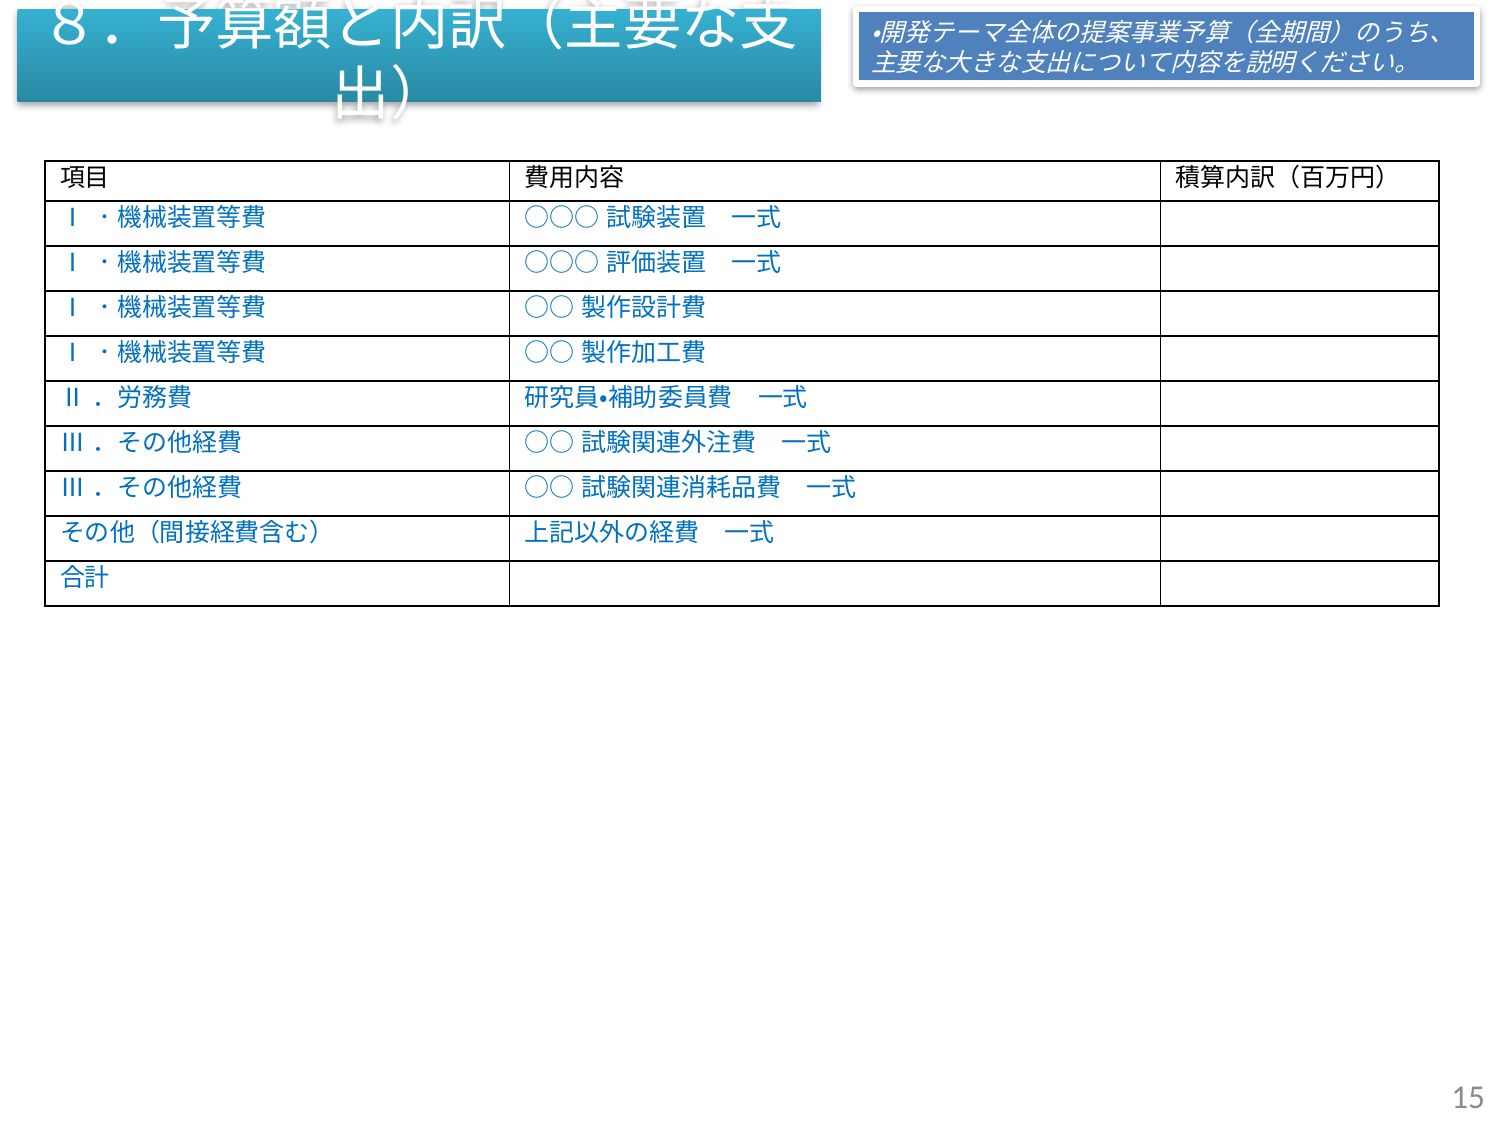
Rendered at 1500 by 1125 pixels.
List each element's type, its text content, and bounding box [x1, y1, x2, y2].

table_cell Ⅰ．機械装置等費 [46, 247, 509, 290]
table_cell [1161, 292, 1438, 335]
table_cell Ⅰ．機械装置等費 [46, 337, 509, 380]
table_cell [1161, 517, 1438, 560]
table_header 項目 [46, 162, 509, 200]
table_cell ○○○評価装置 一式 [510, 247, 1160, 290]
table_cell 合計 [46, 562, 509, 605]
table_header 費用内容 [510, 162, 1160, 200]
table_cell その他（間接経費含む） [46, 517, 509, 560]
table_cell Ⅲ．その他経費 [46, 427, 509, 470]
table_cell 研究員・補助委員費 一式 [510, 382, 1160, 425]
table_cell ○○製作設計費 [510, 292, 1160, 335]
table_cell ○○試験関連消耗品費 一式 [510, 472, 1160, 515]
table_cell Ⅰ．機械装置等費 [46, 292, 509, 335]
text_box ・開発テーマ全体の提案事業予算（全期間）のうち、主要な大きな支出について内容を説明ください。 [853, 6, 1480, 87]
table_cell [1161, 247, 1438, 290]
table_cell 上記以外の経費 一式 [510, 517, 1160, 560]
slide_number 15 [1149, 1064, 1500, 1125]
table_header 積算内訳（百万円） [1161, 162, 1438, 200]
table_cell [1161, 337, 1438, 380]
table_cell [1161, 562, 1438, 605]
table_cell Ⅱ．労務費 [46, 382, 509, 425]
table_cell Ⅲ．その他経費 [46, 472, 509, 515]
table_cell [1161, 427, 1438, 470]
table_cell ○○試験関連外注費 一式 [510, 427, 1160, 470]
table_cell [1161, 202, 1438, 245]
table_cell ○○○試験装置 一式 [510, 202, 1160, 245]
table_cell ○○製作加工費 [510, 337, 1160, 380]
table_cell [1161, 382, 1438, 425]
table_cell [1161, 472, 1438, 515]
text_box ８．予算額と内訳（主要な支出） [17, 9, 821, 102]
table_cell Ⅰ．機械装置等費 [46, 202, 509, 245]
table_cell [510, 562, 1160, 605]
